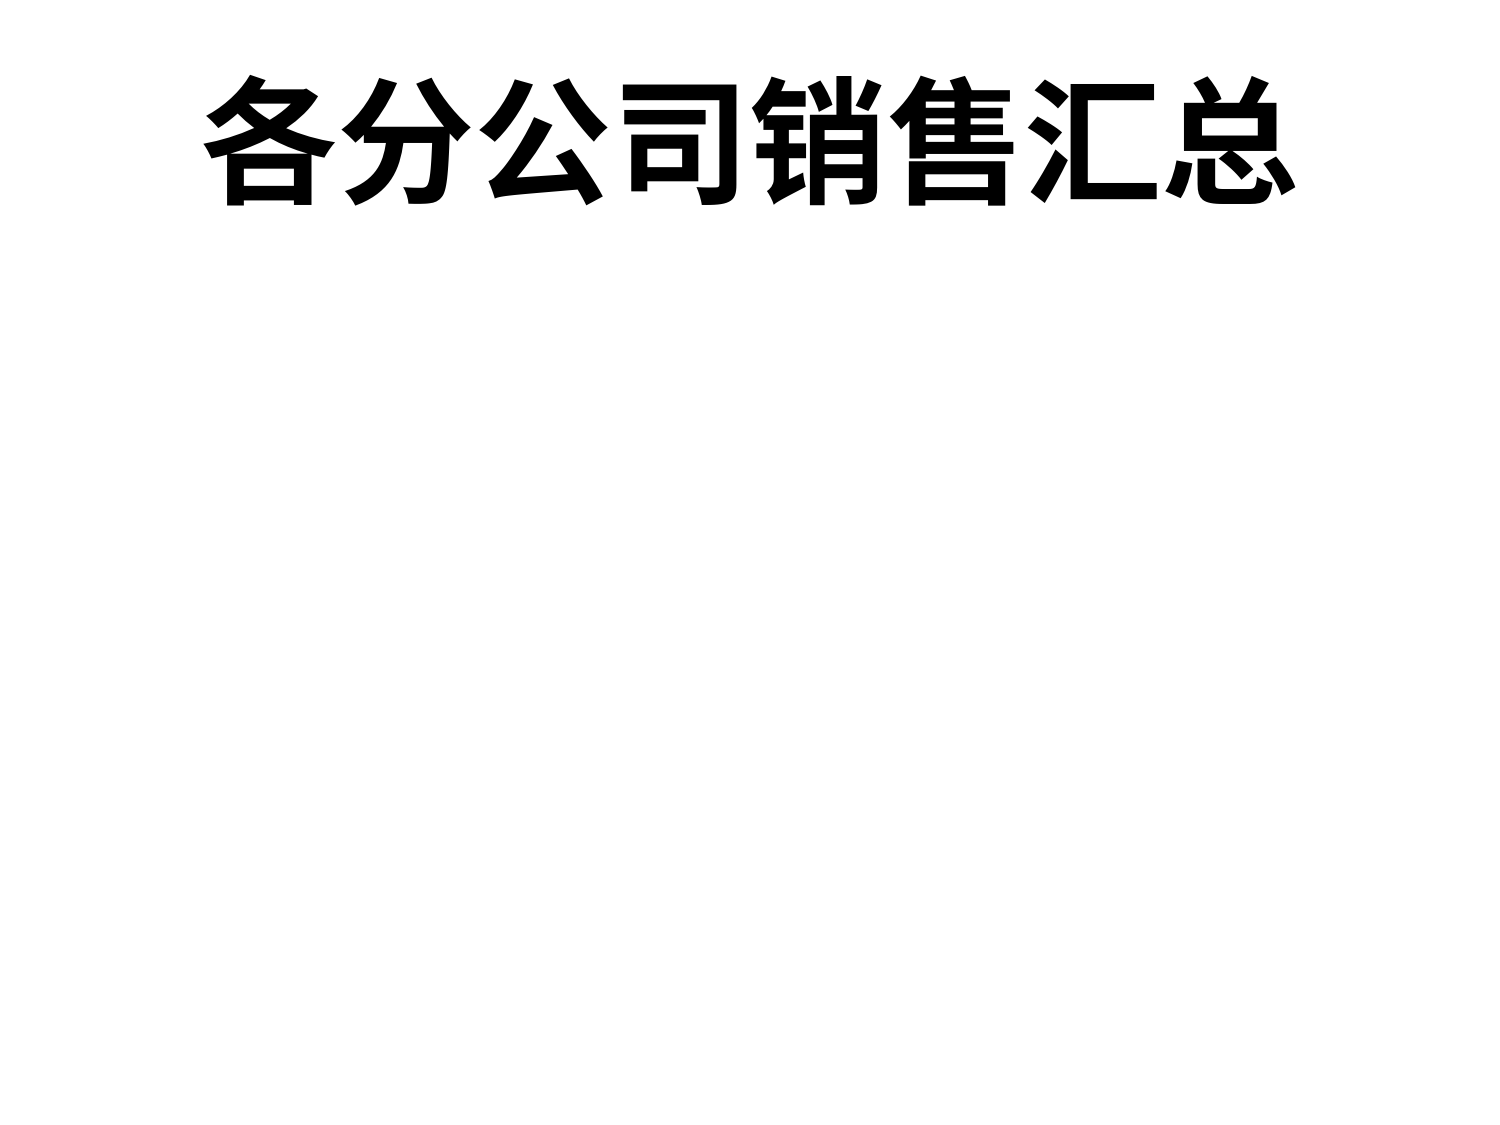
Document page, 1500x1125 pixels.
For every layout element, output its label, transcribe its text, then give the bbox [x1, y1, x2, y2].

title 各分公司销售汇总 [74, 44, 1426, 233]
